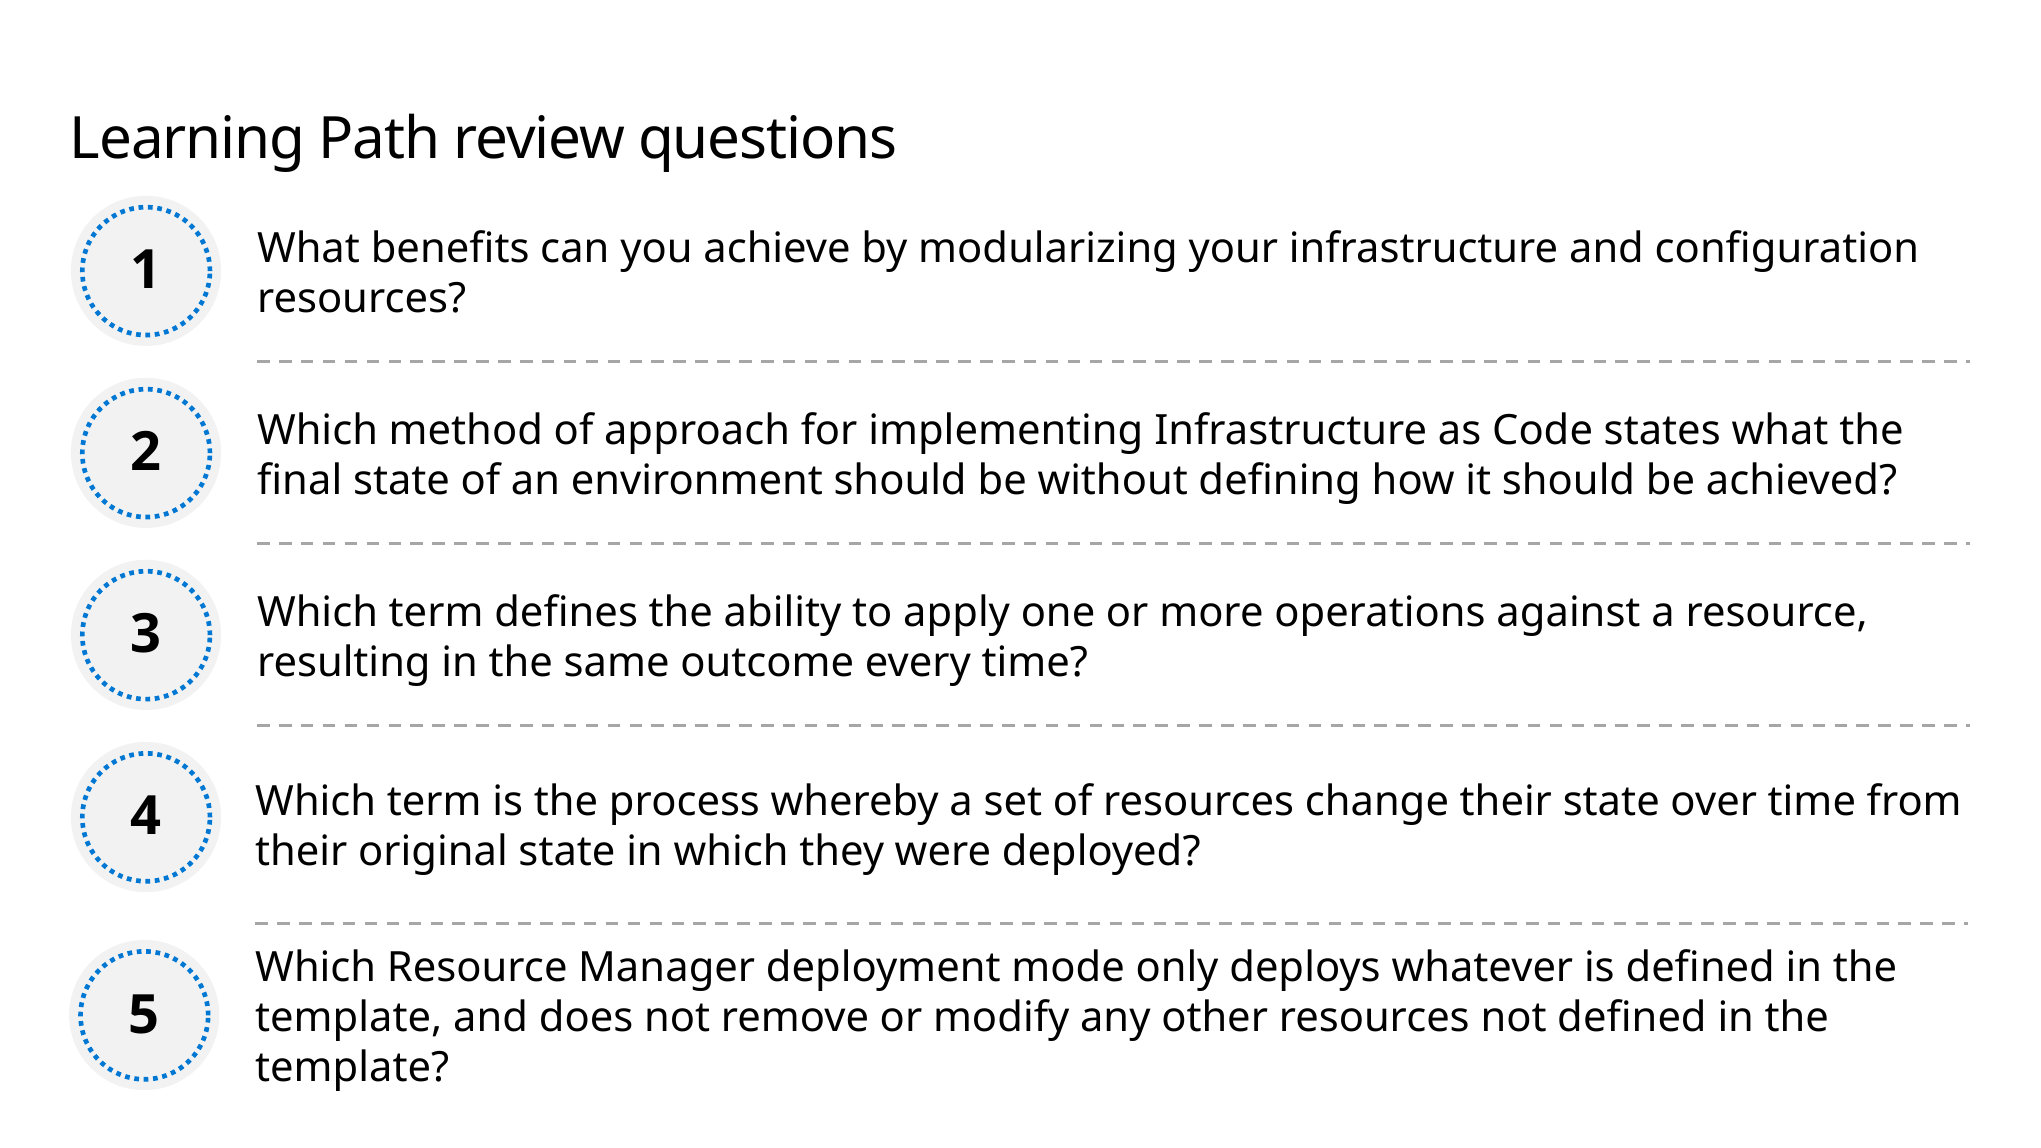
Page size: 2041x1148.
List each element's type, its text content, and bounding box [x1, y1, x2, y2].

picture [70, 377, 222, 528]
text_box Which term is the process whereby a set of resources change their state over time from their original state in which they were deployed? [255, 771, 1969, 877]
picture [70, 559, 222, 711]
title Learning Path review questions [70, 103, 1969, 172]
picture [68, 939, 220, 1091]
picture [70, 195, 222, 346]
text_box Which method of approach for implementing Infrastructure as Code states what the final state of an environment should be without defining how it should be achieved? [256, 399, 1971, 506]
text_box What benefits can you achieve by modularizing your infrastructure and configuration resources? [256, 217, 1971, 324]
picture [70, 741, 222, 893]
text_box Which Resource Manager deployment mode only deploys whatever is defined in the template, and does not remove or modify any other resources not defined in the template? [255, 962, 1969, 1068]
text_box Which term defines the ability to apply one or more operations against a resource, resulting in the same outcome every time? [256, 581, 1971, 688]
